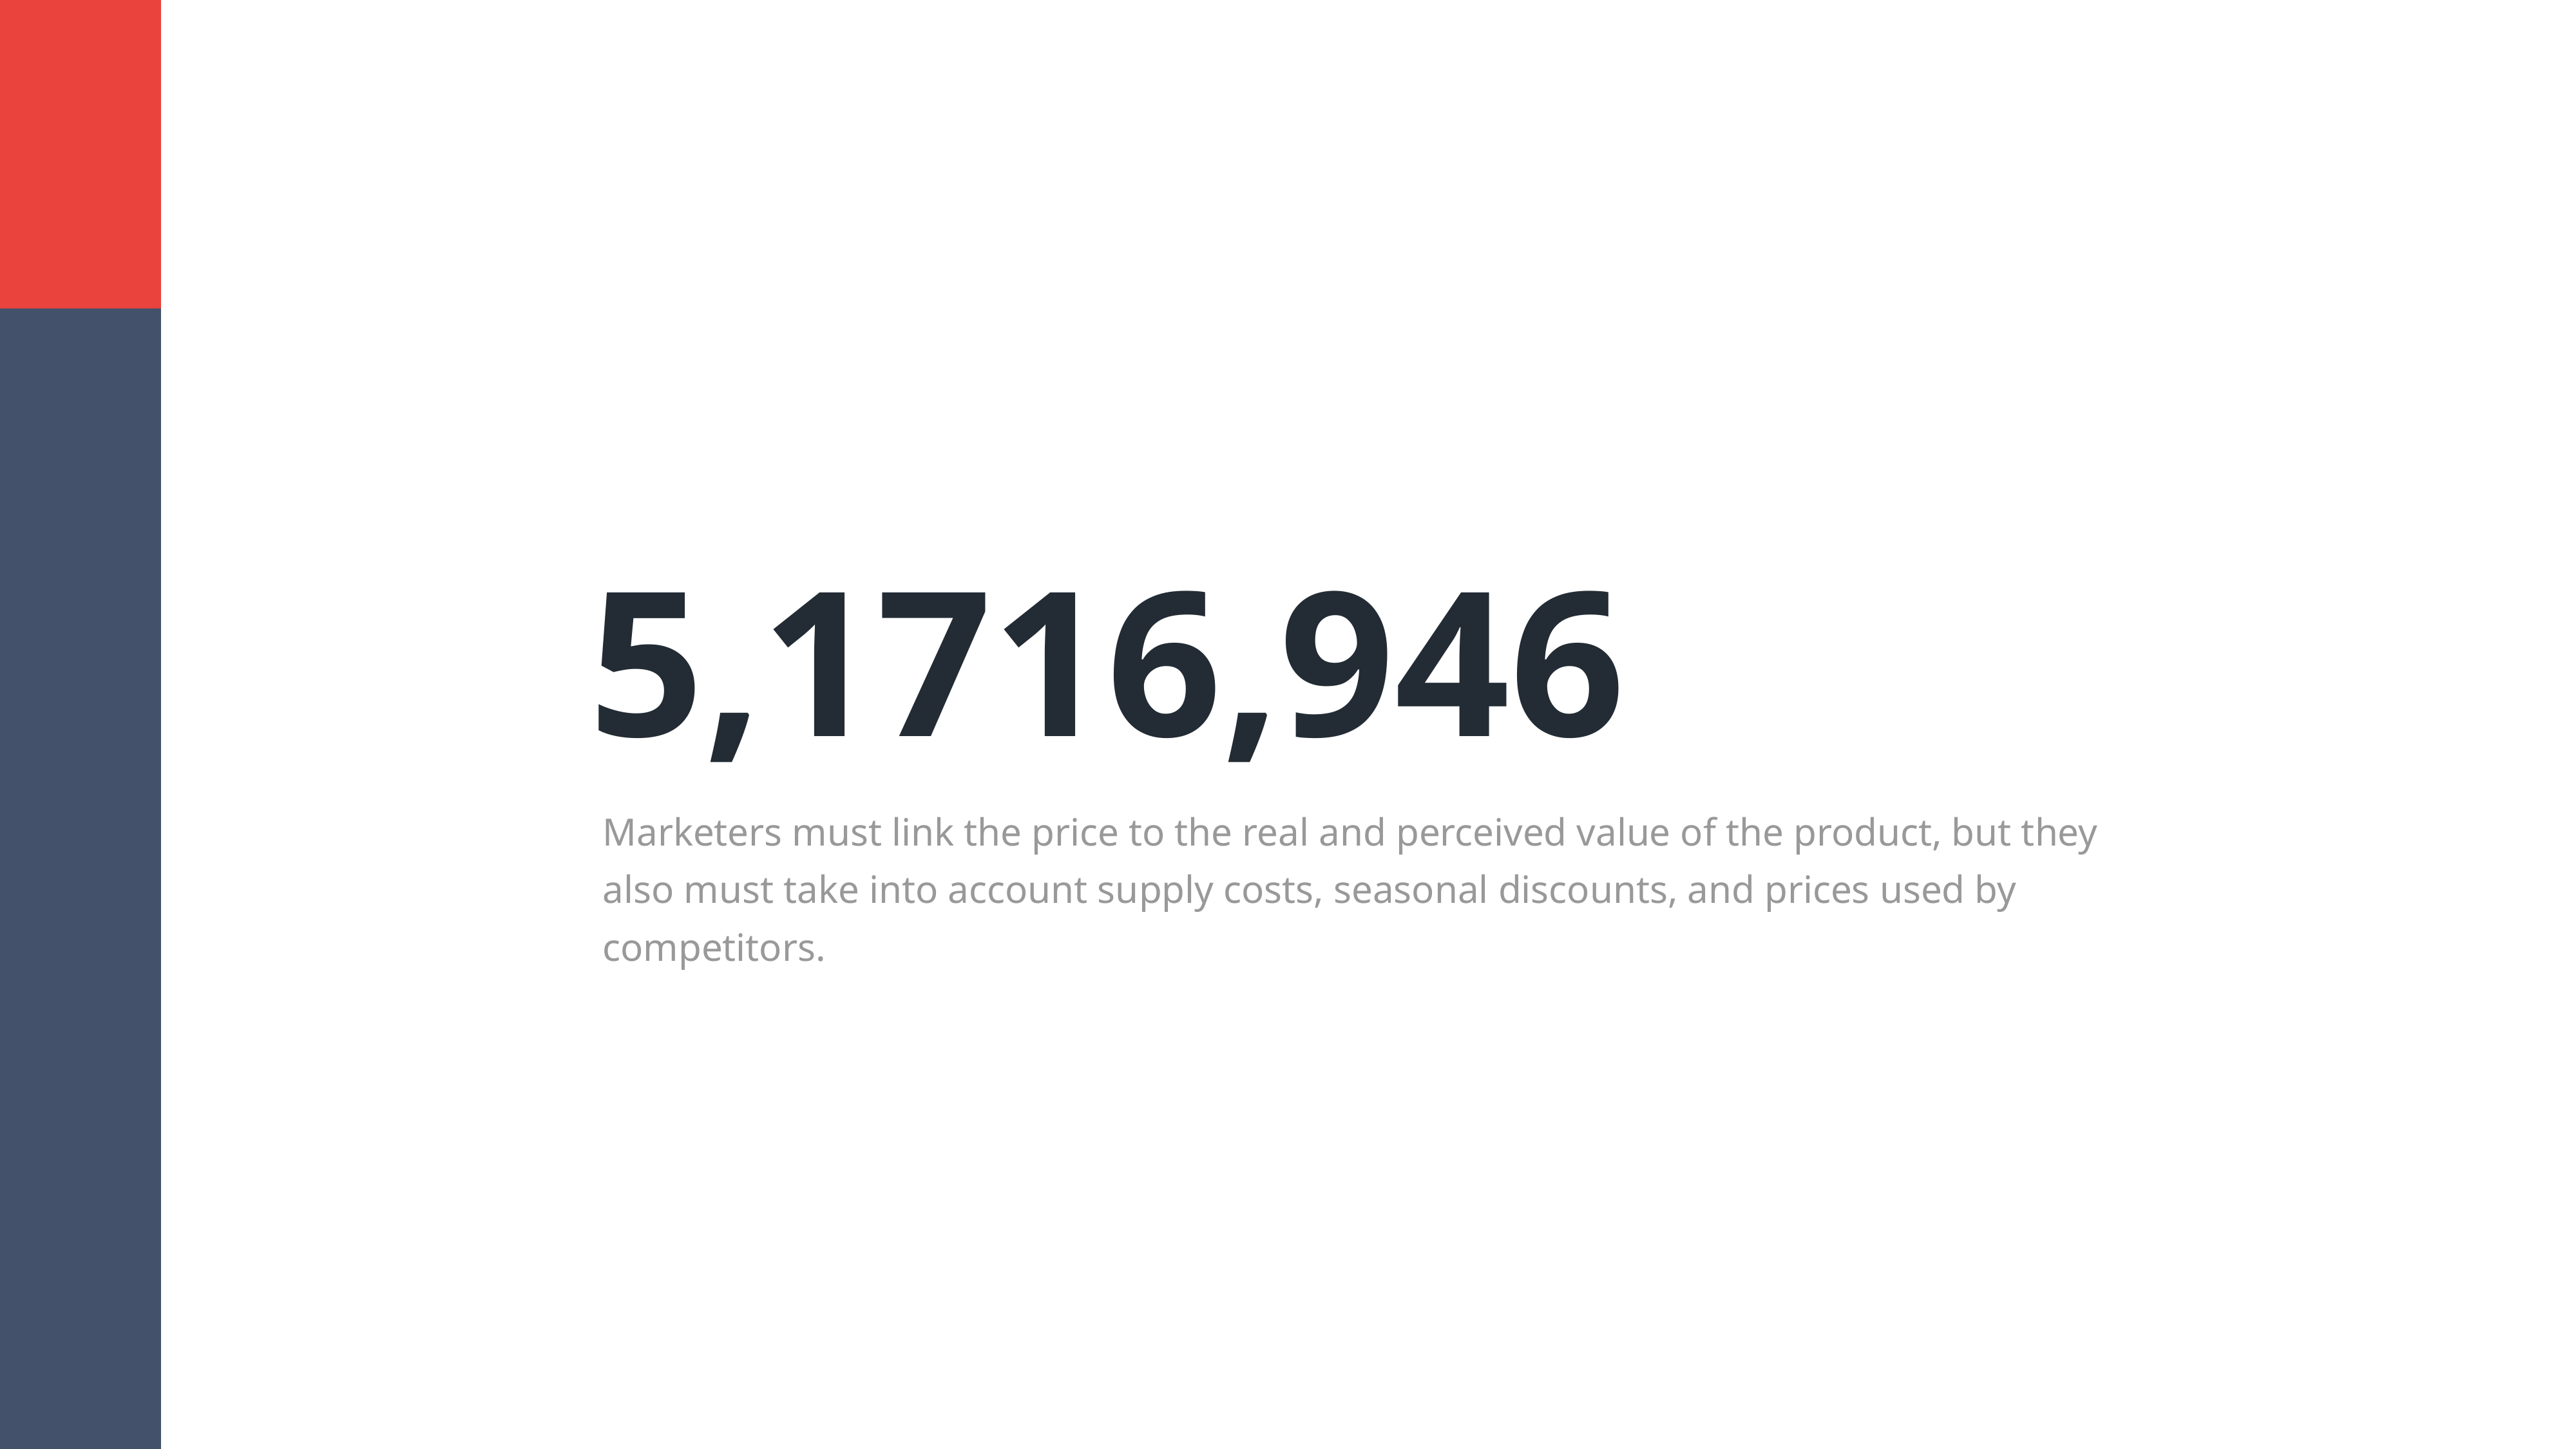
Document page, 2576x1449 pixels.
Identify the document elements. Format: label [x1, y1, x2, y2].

text_box [0, 0, 162, 308]
text_box [0, 308, 162, 1449]
text_box [579, 530, 2164, 919]
